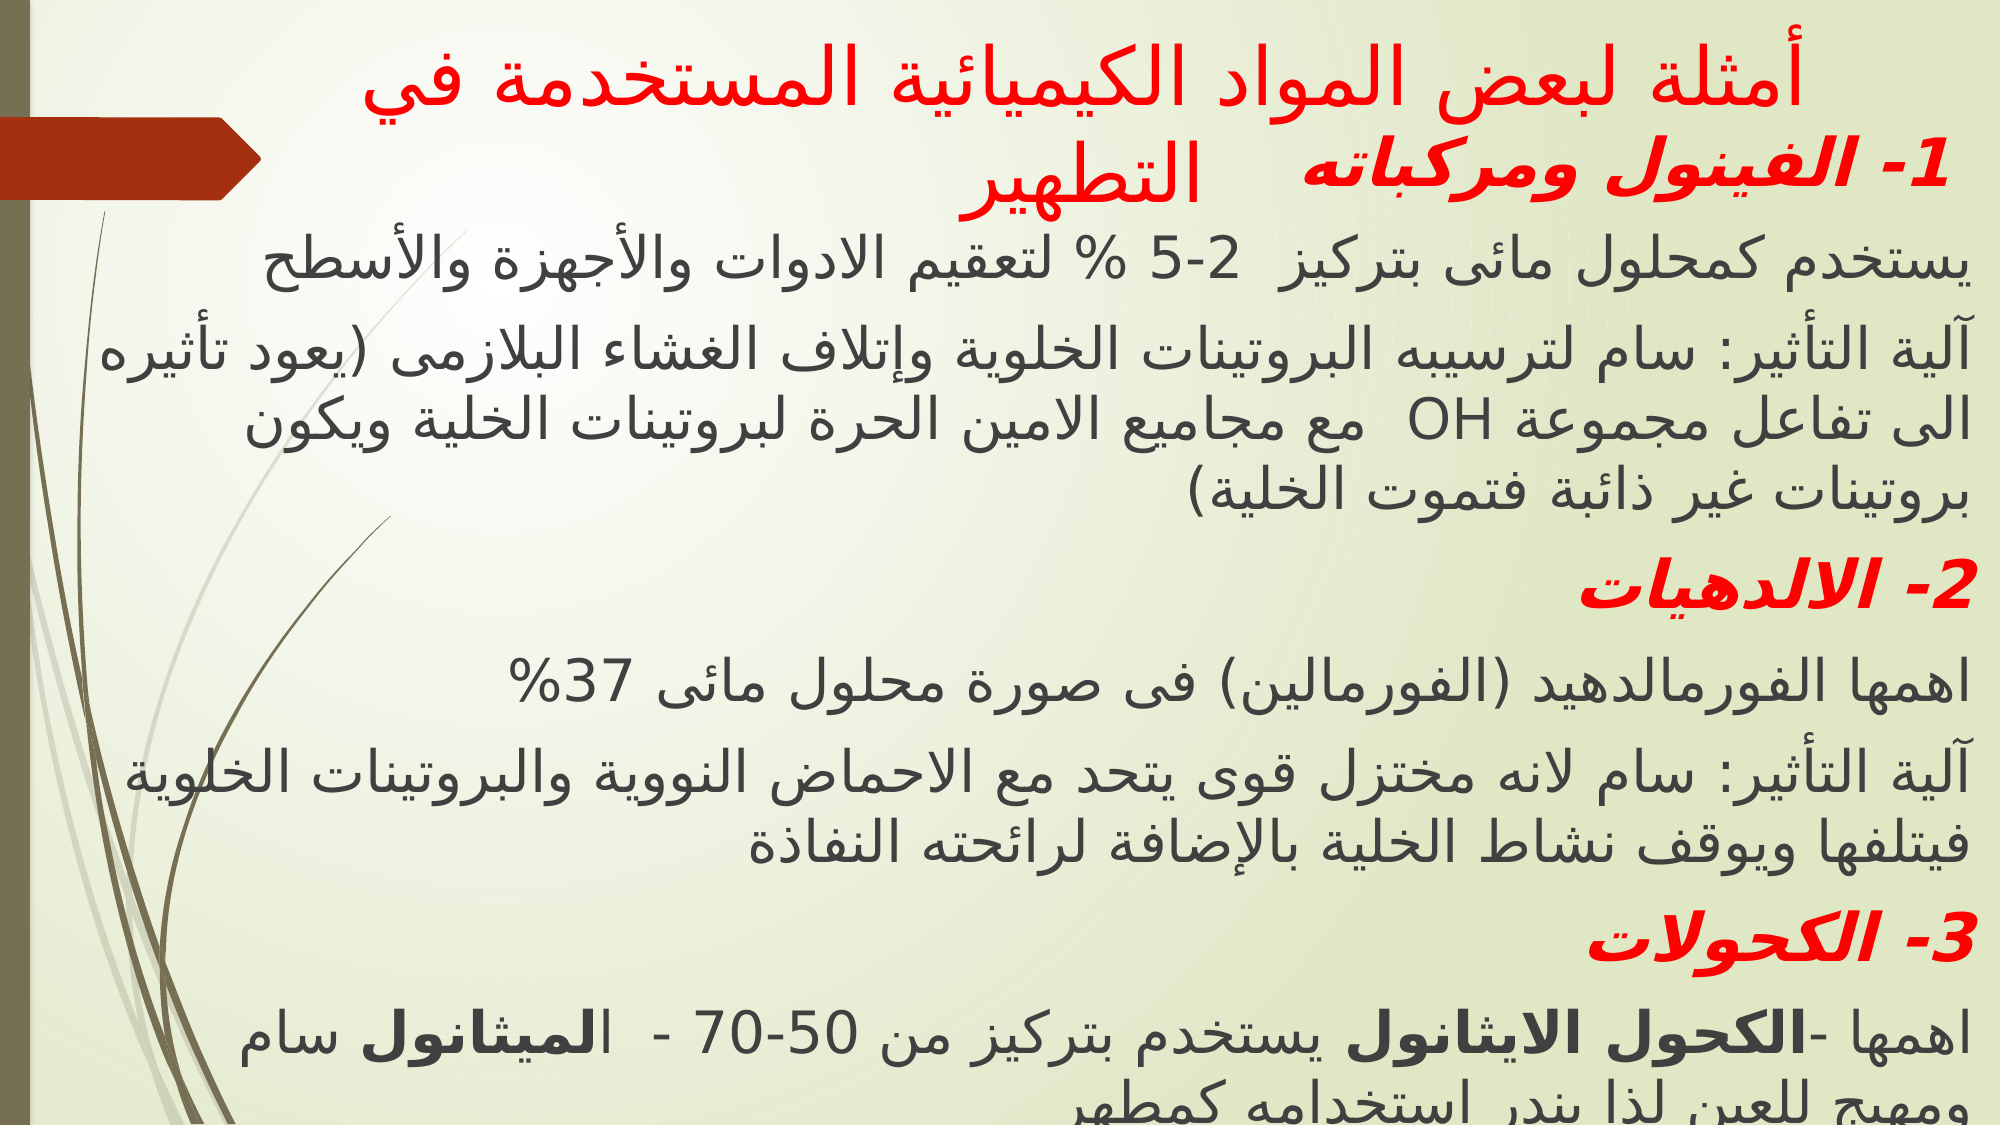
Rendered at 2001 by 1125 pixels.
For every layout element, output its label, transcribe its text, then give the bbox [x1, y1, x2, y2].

list 1- الفينول ومركباته يستخدم كمحلول مائى بتركيز 2-5 % لتعقيم الادوات والأجهزة والأسطح آلية التأثير: سام لترسيبه البروتينات الخلوية وإتلاف الغشاء البلازمى (يعود تأثيره الى تفاعل مجموعة OH مع مجاميع الامين الحرة لبروتينات الخلية ويكون بروتينات غير ذائبة فتموت الخلية) 2- الالدهيات اهمها الفورمالدهيد (الفورمالين) فى صورة محلول مائى 37% آلية التأثير: سام لانه مختزل قوى يتحد مع الاحماض النووية والبروتينات الخلوية فيتلفها ويوقف نشاط الخلية بالإضافة لرائحته النفاذة 3- الكحولات اهمها -الكحول الايثانول يستخدم بتركيز من 50-70 - الميثانول سام ومهيج للعين لذا يندر استخدامه كمطهر آلية التأثير: الكحولات مذيبة للدهون ويرسبه بالإضافة لقدرته التجفيفية. [64, 112, 1989, 614]
title أمثلة لبعض المواد الكيميائية المستخدمة في التطهير [232, 17, 1936, 112]
